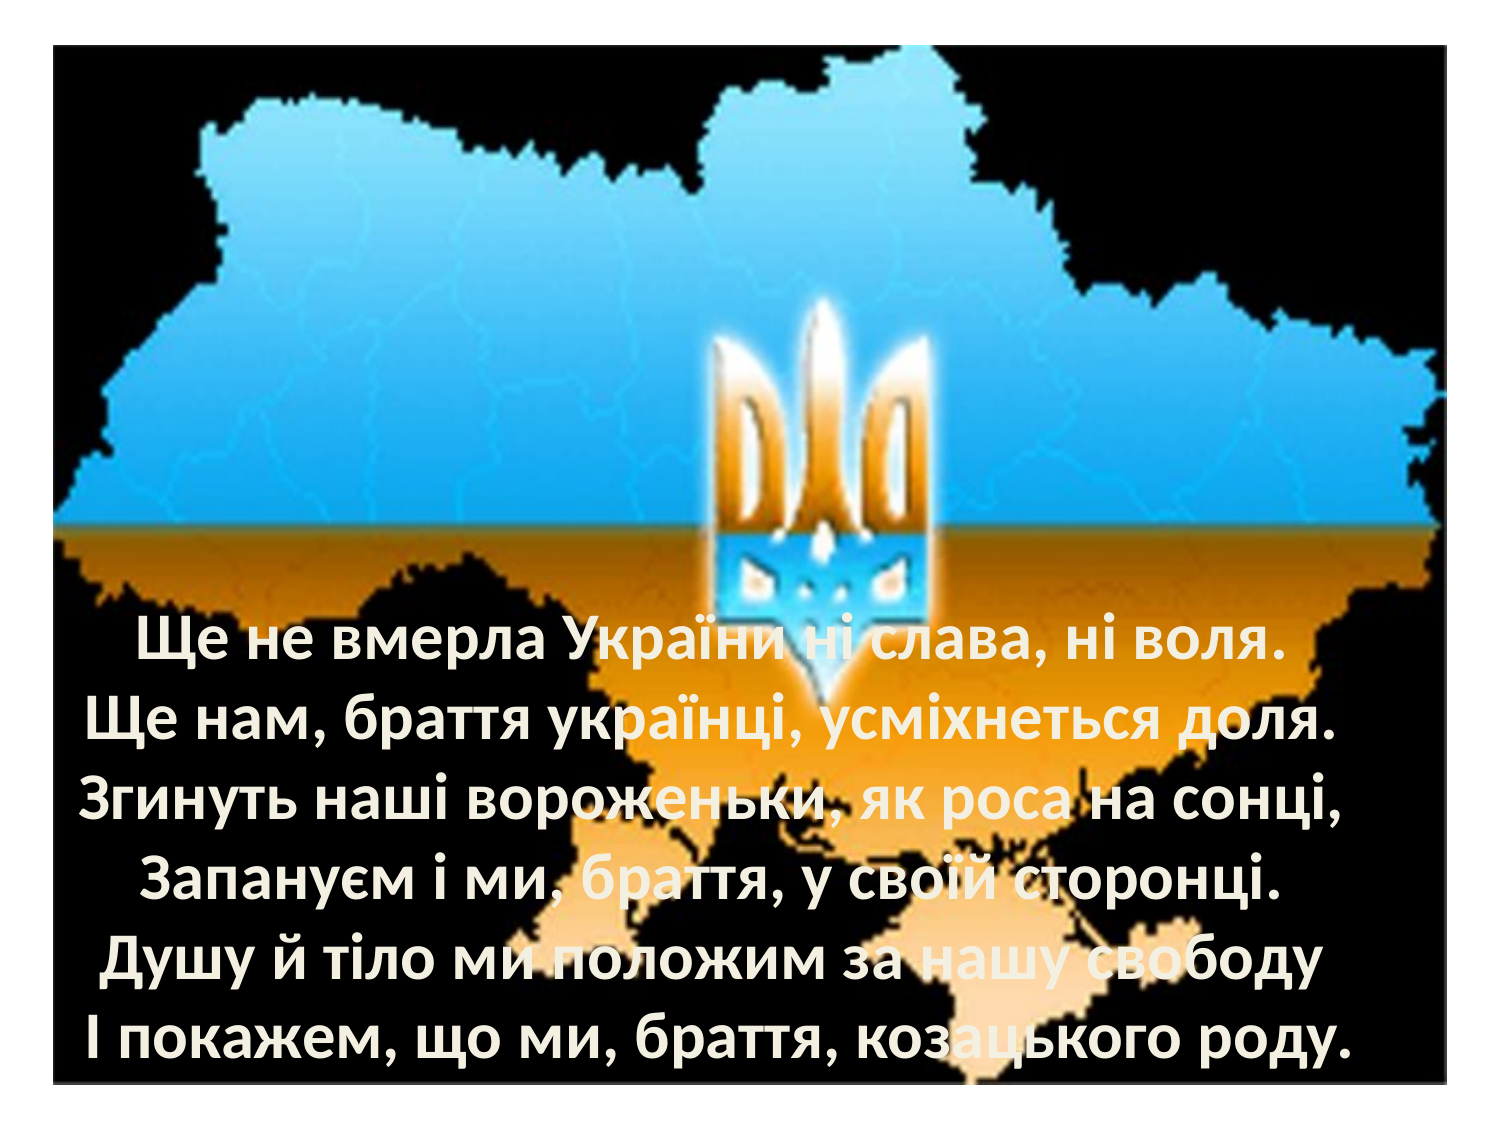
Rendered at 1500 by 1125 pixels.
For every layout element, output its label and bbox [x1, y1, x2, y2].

picture [53, 45, 1448, 1086]
